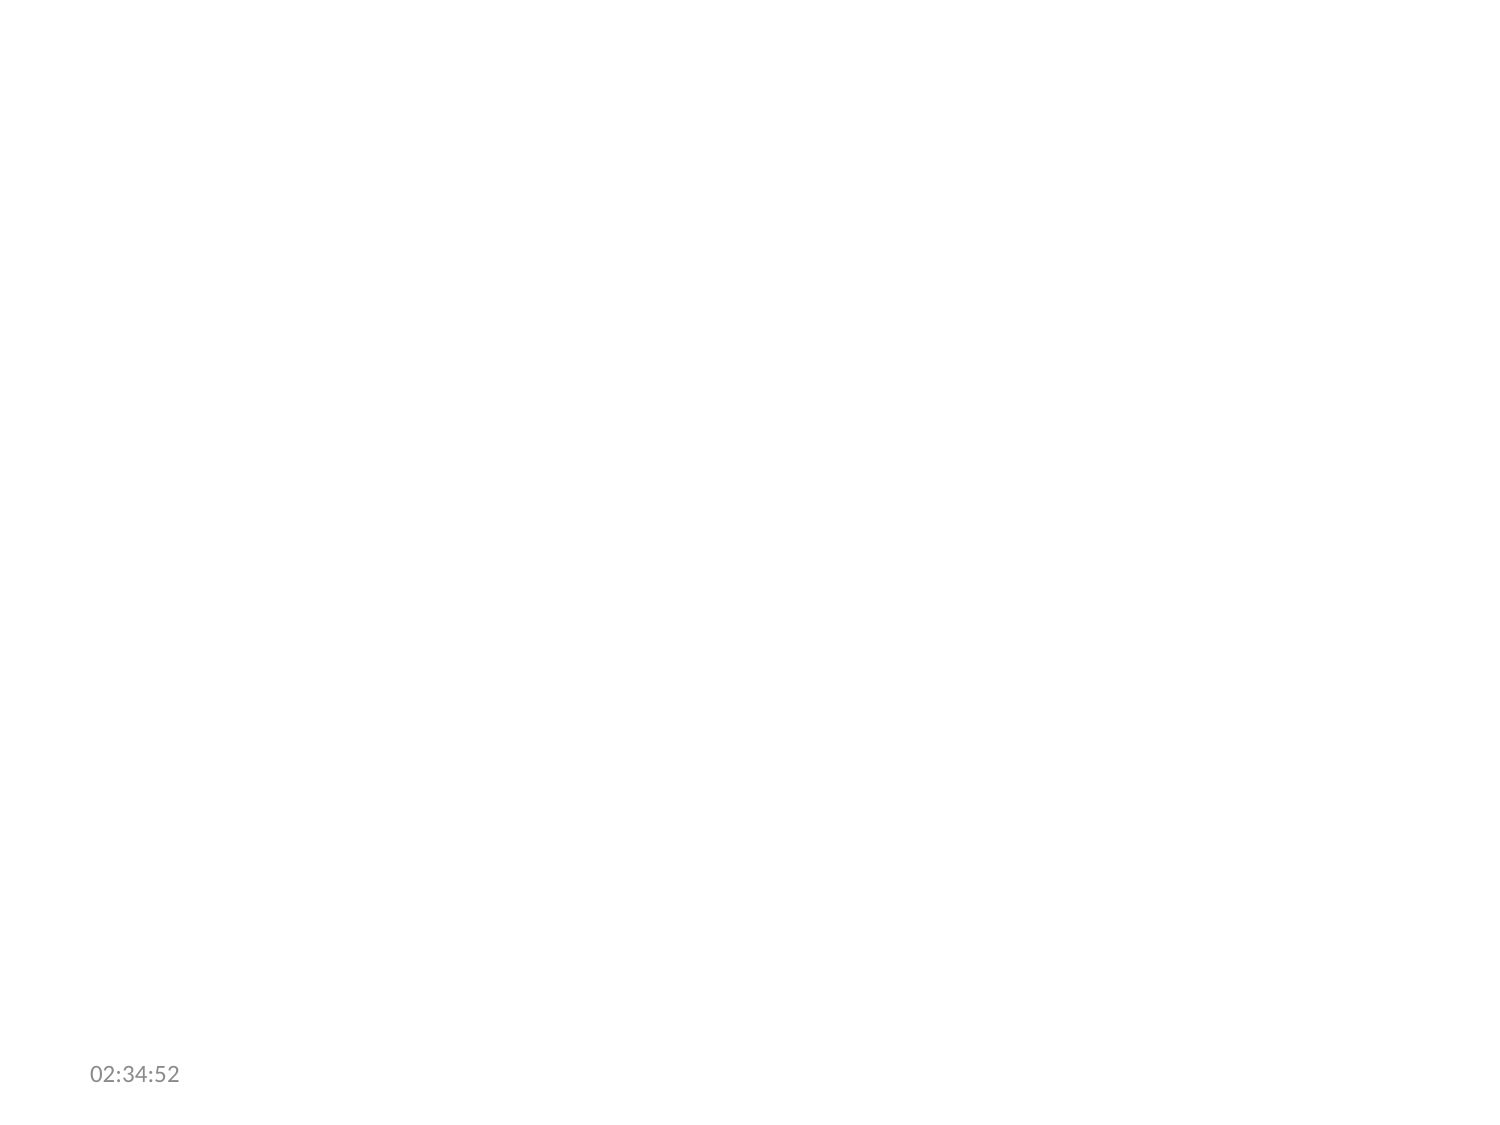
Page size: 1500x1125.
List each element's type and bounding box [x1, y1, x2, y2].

slide_number [75, 1042, 425, 1103]
